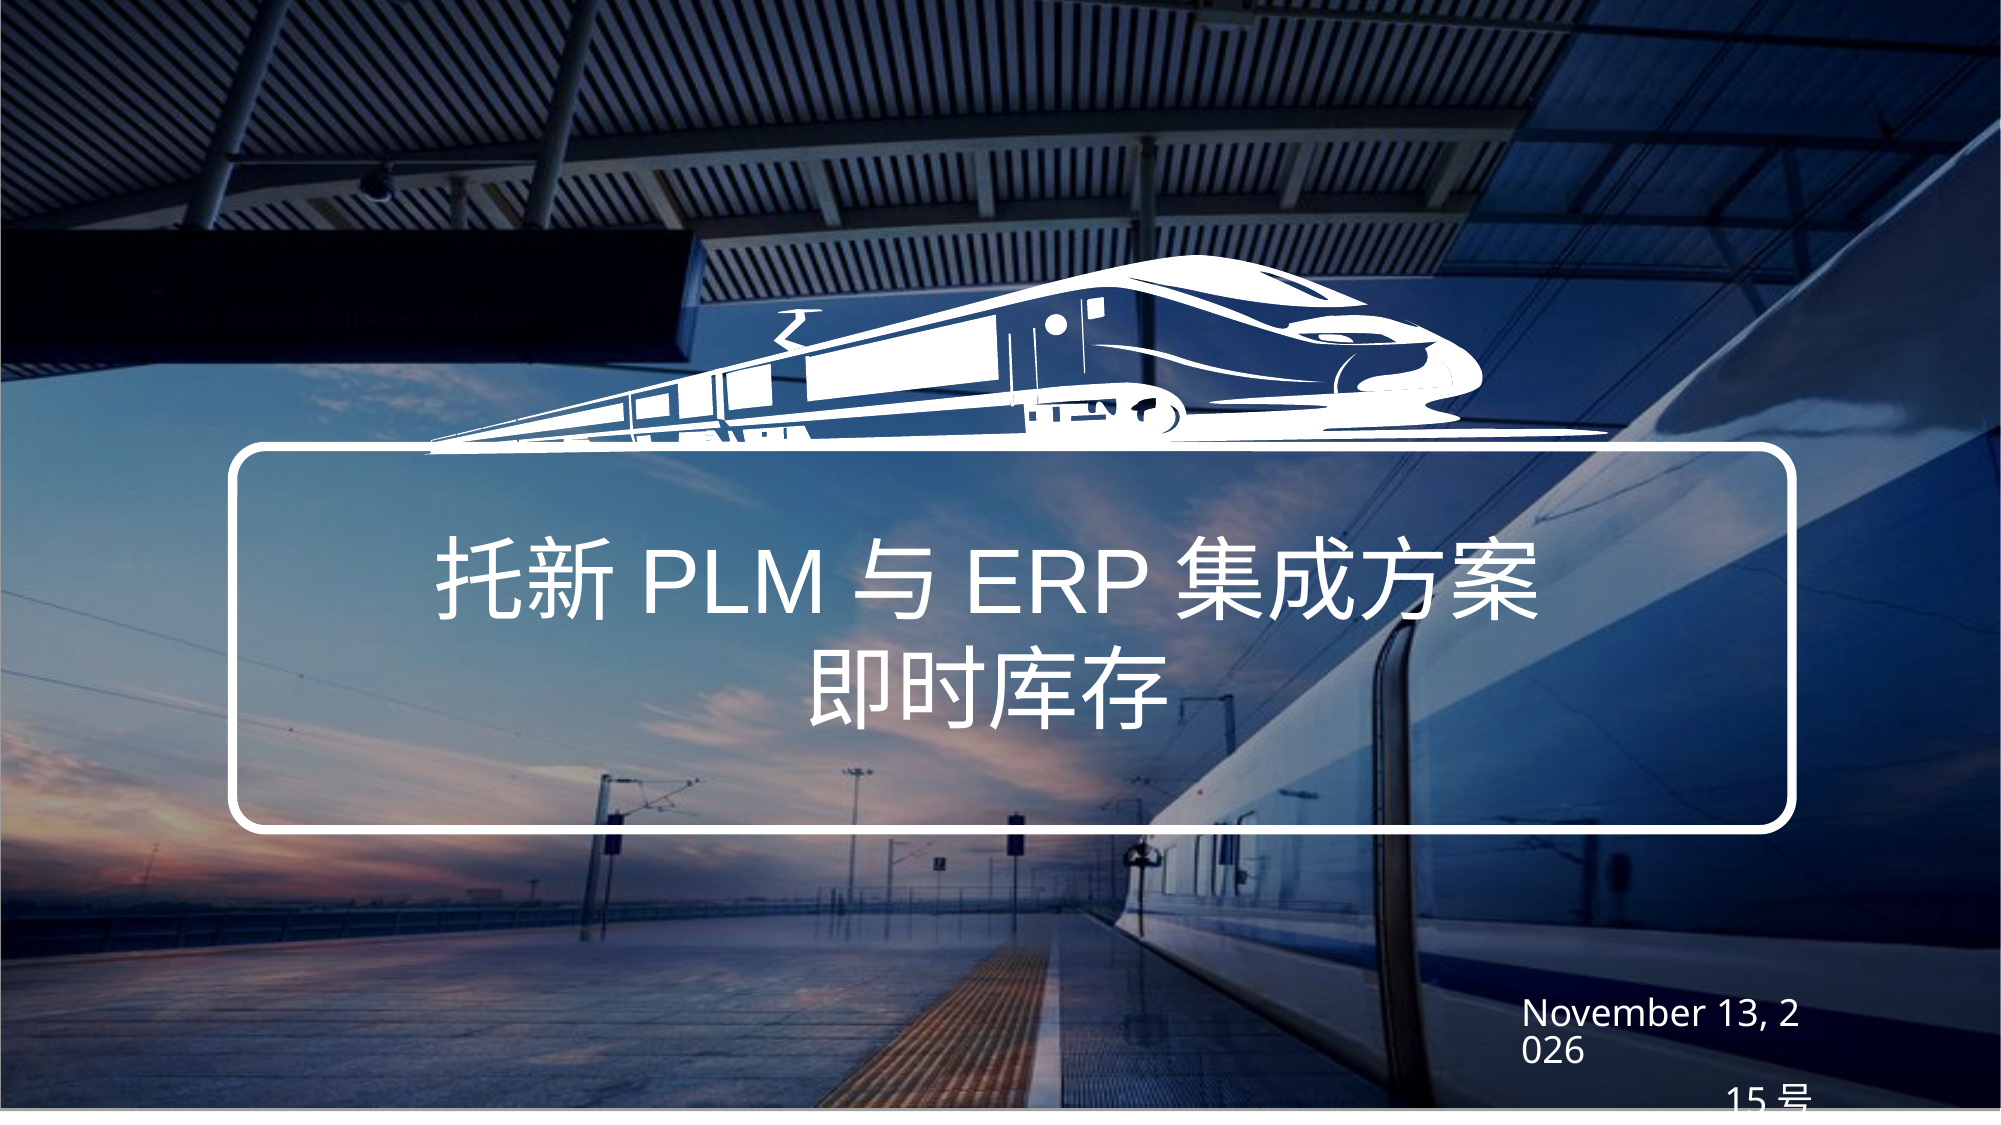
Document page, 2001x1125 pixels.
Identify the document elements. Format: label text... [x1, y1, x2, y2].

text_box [232, 261, 1792, 830]
text_box [0, 0, 2000, 1112]
text_box 2023年8月15号 [1506, 981, 1829, 1093]
